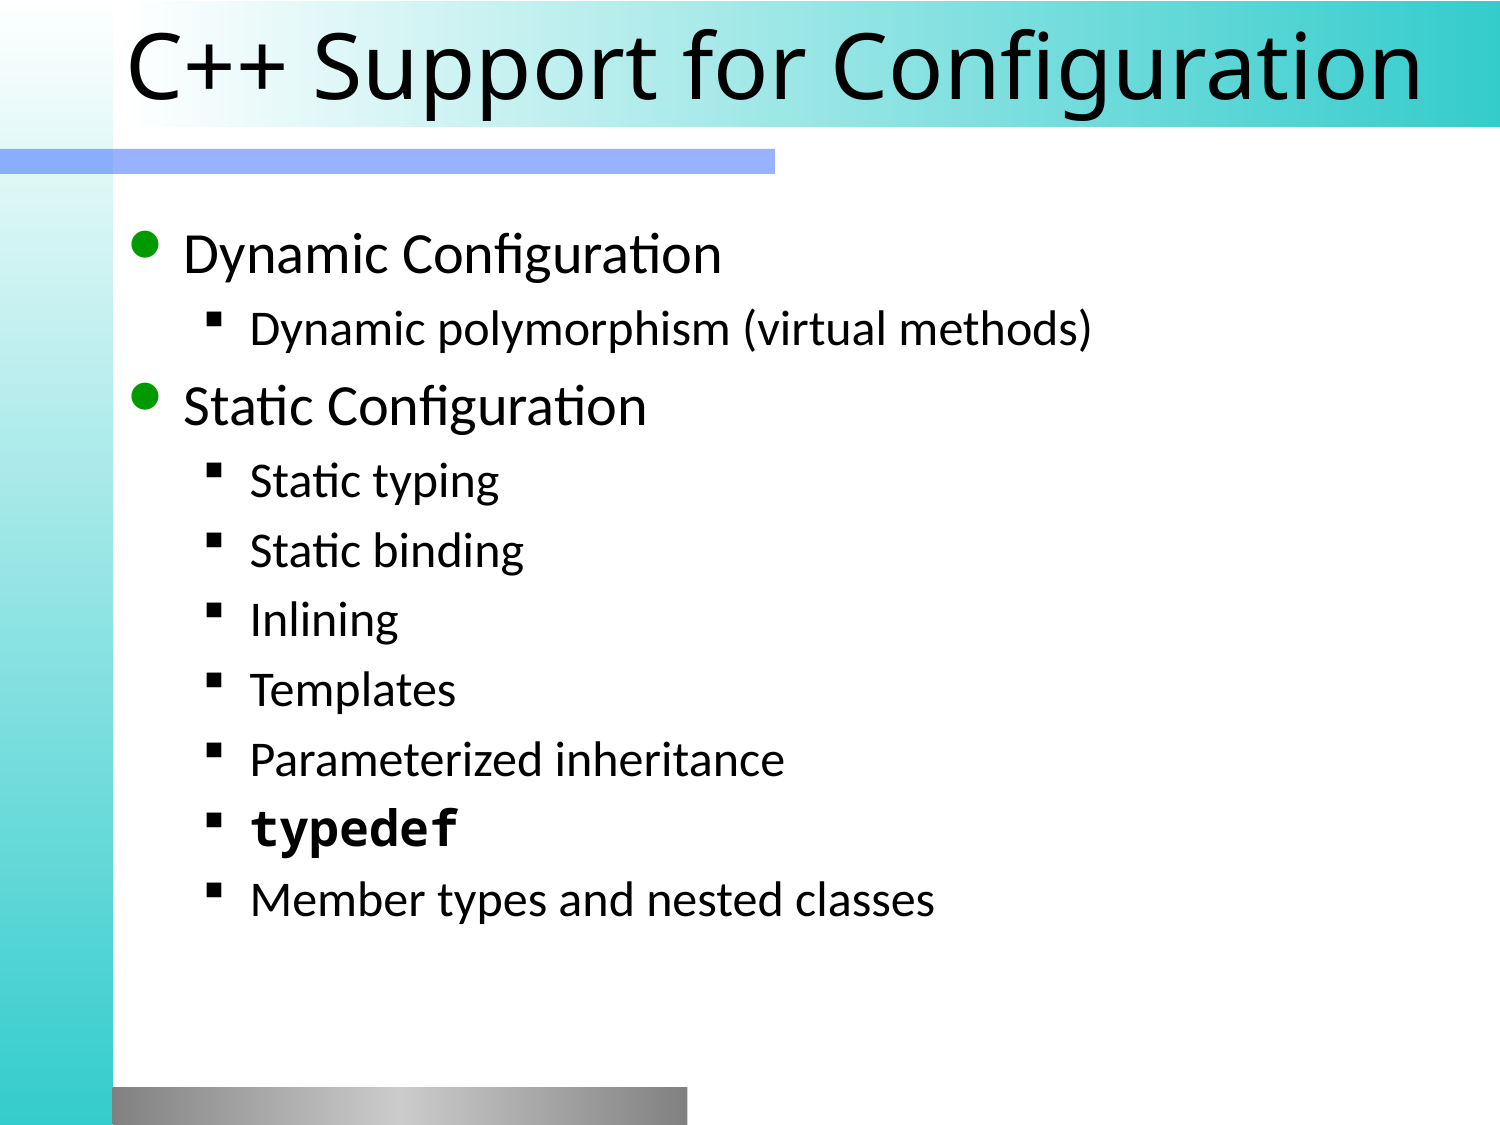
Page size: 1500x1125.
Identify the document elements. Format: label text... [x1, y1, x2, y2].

list Dynamic Configuration Dynamic polymorphism (virtual methods) Static Configuration Static typing Static binding Inlining Templates Parameterized inheritance typedef Member types and nested classes [112, 207, 1388, 1073]
title C++ Support for Configuration [110, 0, 1500, 126]
